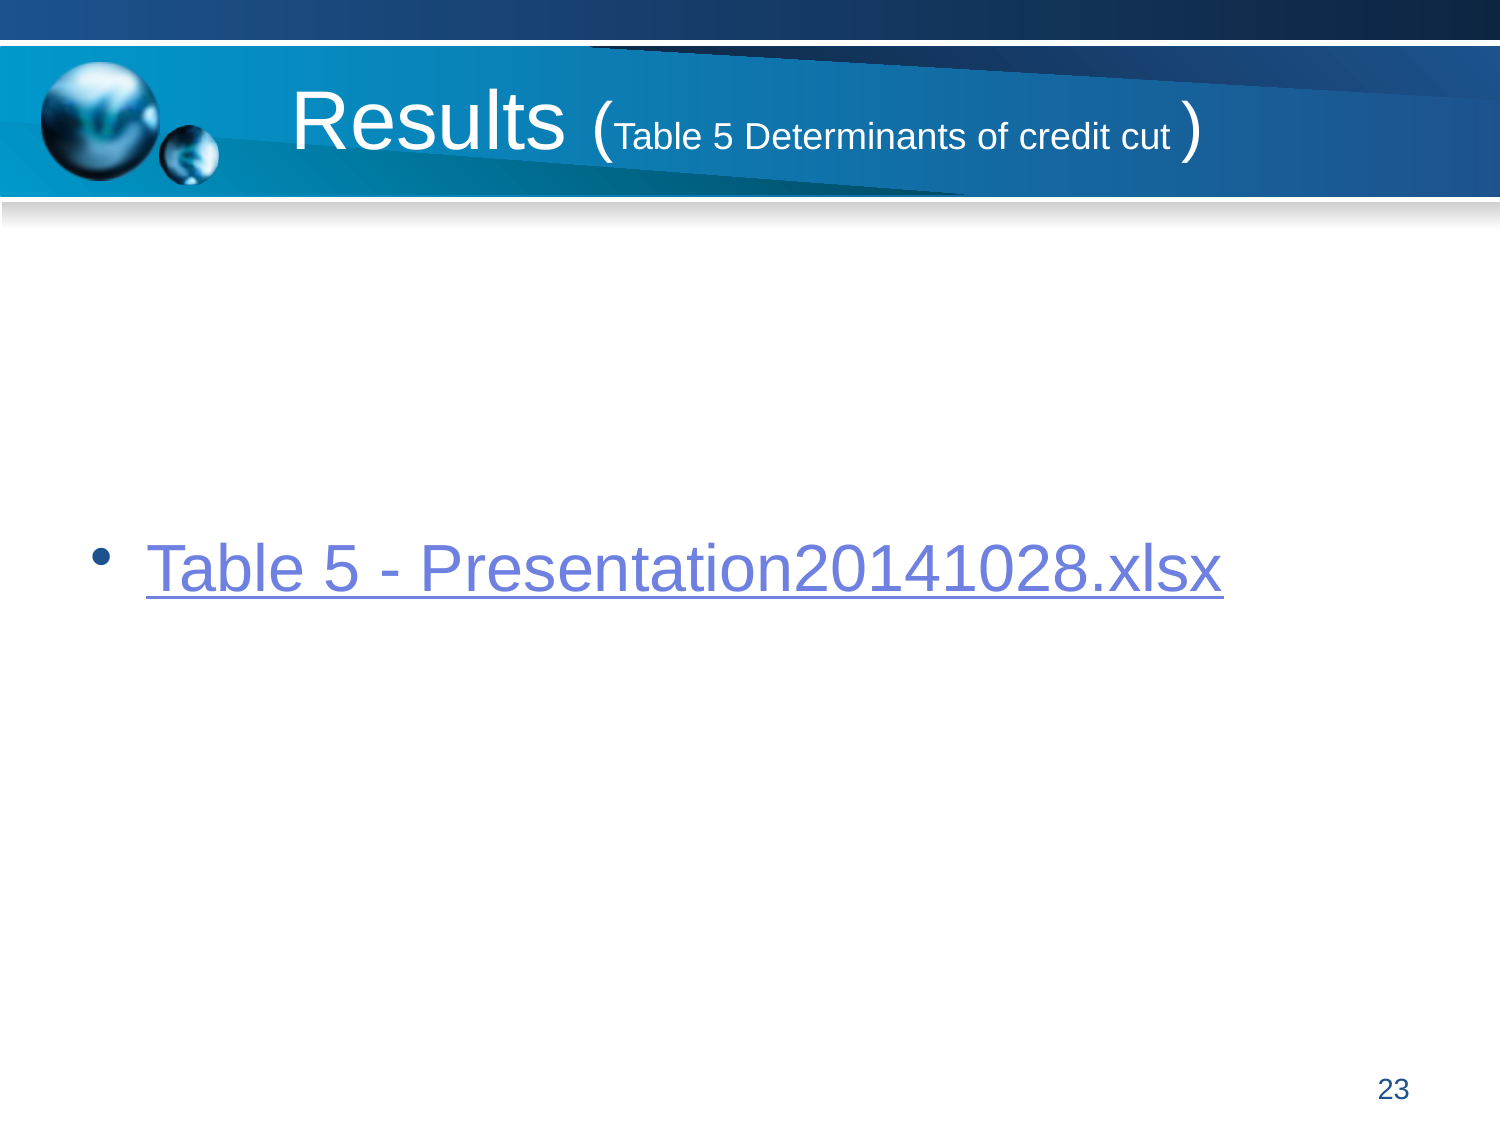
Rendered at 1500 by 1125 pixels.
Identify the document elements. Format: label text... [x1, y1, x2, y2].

picture [160, 126, 218, 184]
list Table 5 - Presentation20141028.xlsx [75, 237, 1425, 1050]
slide_number 23 [1074, 1062, 1425, 1103]
title Results (Table 5 Determinants of credit cut ) [275, 45, 1363, 188]
picture [42, 63, 159, 180]
